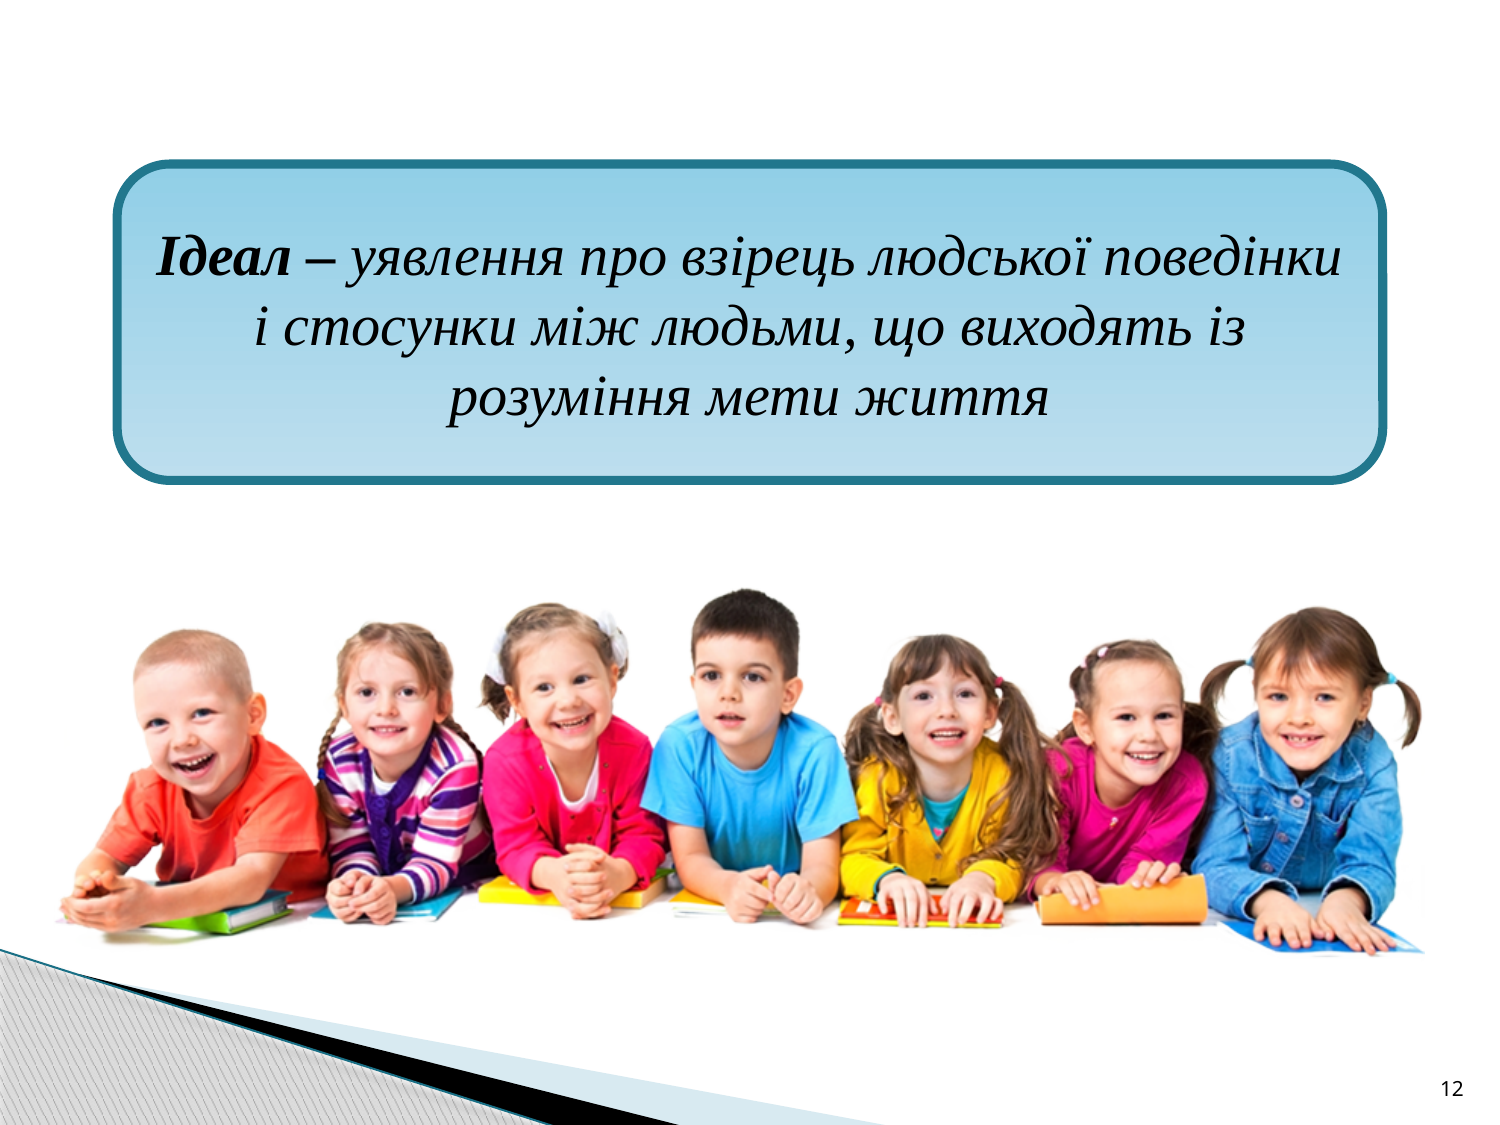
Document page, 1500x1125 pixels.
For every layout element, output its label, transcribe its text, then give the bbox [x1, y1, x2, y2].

slide_number 12 [1418, 1051, 1479, 1112]
picture [52, 585, 1425, 962]
text_box Ідеал – уявлення про взірець людської поведінки і стосунки між людьми, що виходять із розуміння мети життя [112, 159, 1388, 485]
